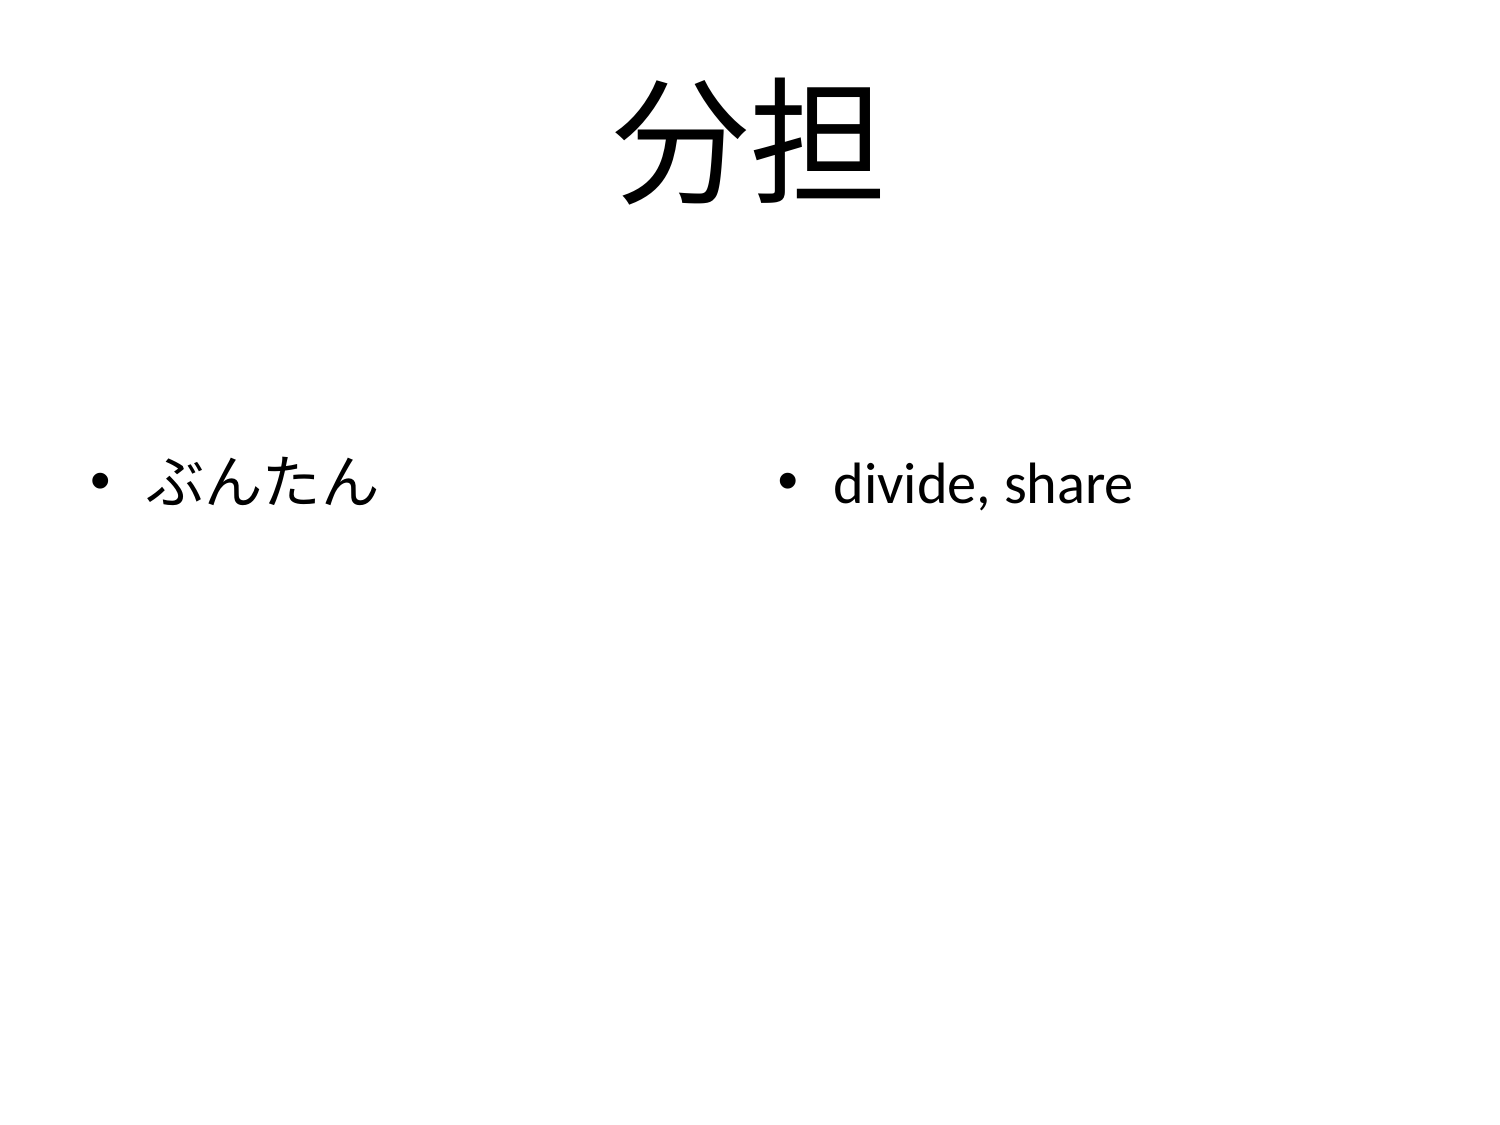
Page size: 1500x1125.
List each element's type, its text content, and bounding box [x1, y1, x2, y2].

title 分担 [74, 44, 1426, 233]
list divide, share [762, 437, 1426, 1006]
list ぶんたん [74, 437, 738, 1006]
